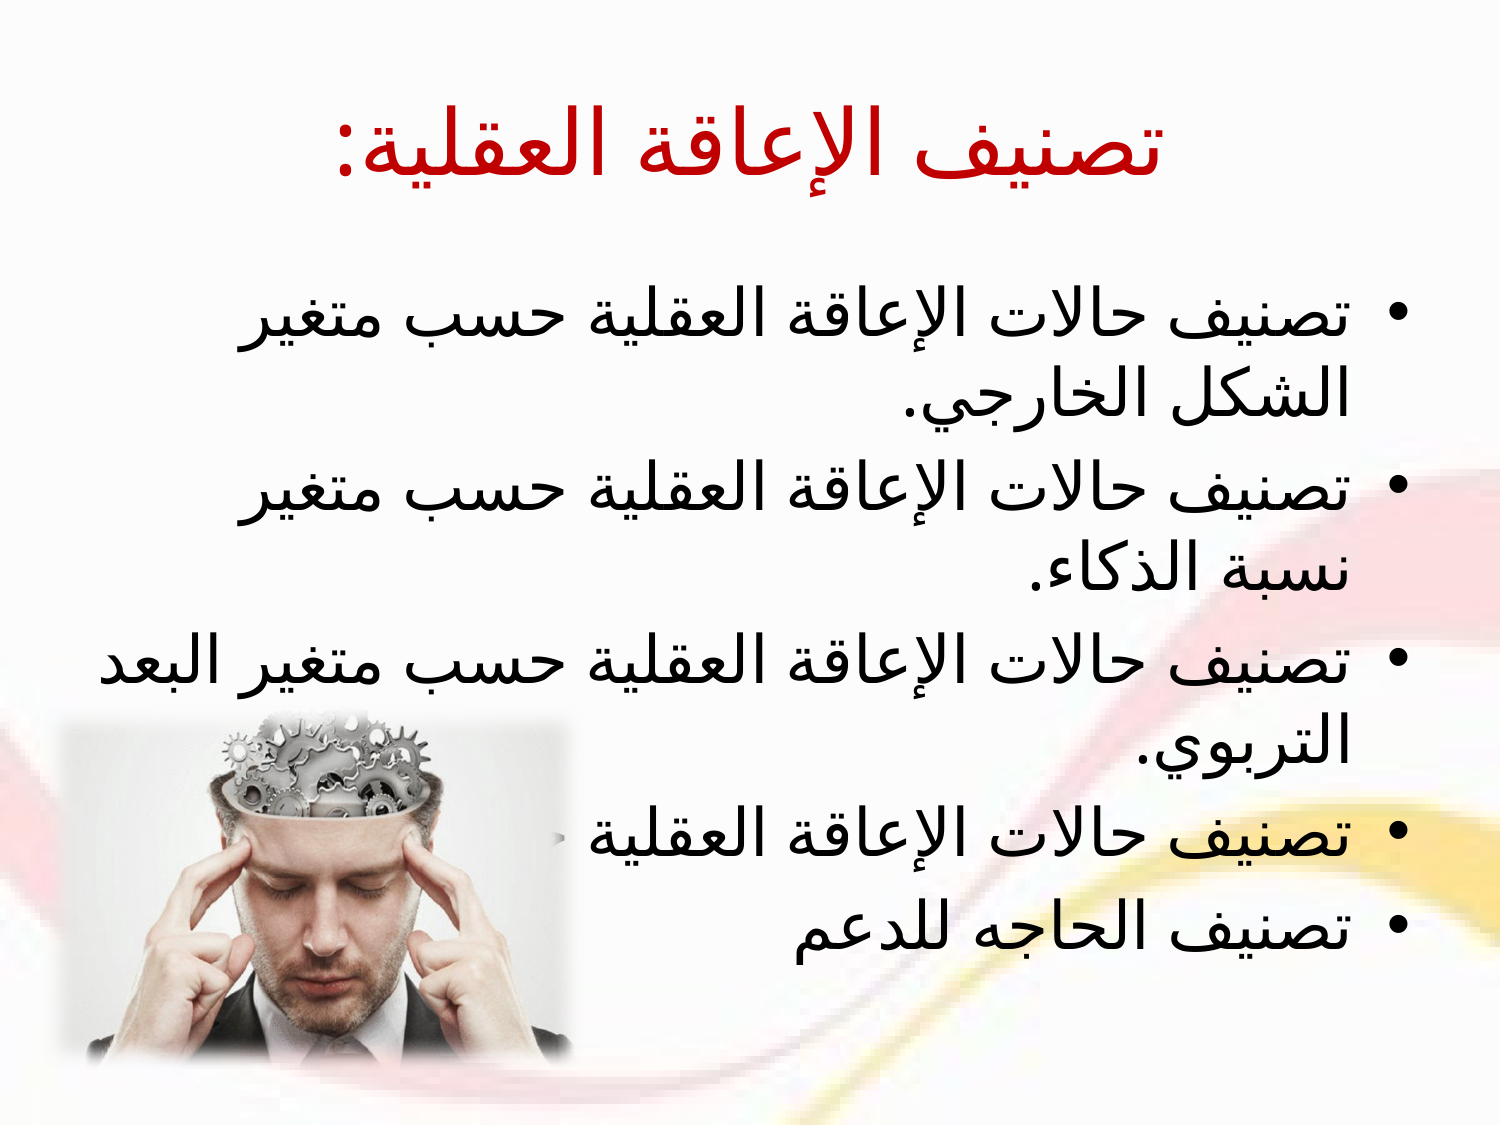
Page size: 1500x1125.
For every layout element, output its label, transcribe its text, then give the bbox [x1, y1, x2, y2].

picture [0, 0, 1500, 1125]
title تصنيف الإعاقة العقلية: [75, 45, 1425, 233]
list تصنيف حالات الإعاقة العقلية حسب متغير الشكل الخارجي. تصنيف حالات الإعاقة العقلية حسب متغير نسبة الذكاء. تصنيف حالات الإعاقة العقلية حسب متغير البعد التربوي. تصنيف حالات الإعاقة العقلية حسب الاسباب تصنيف الحاجه للدعم [75, 262, 1425, 1005]
